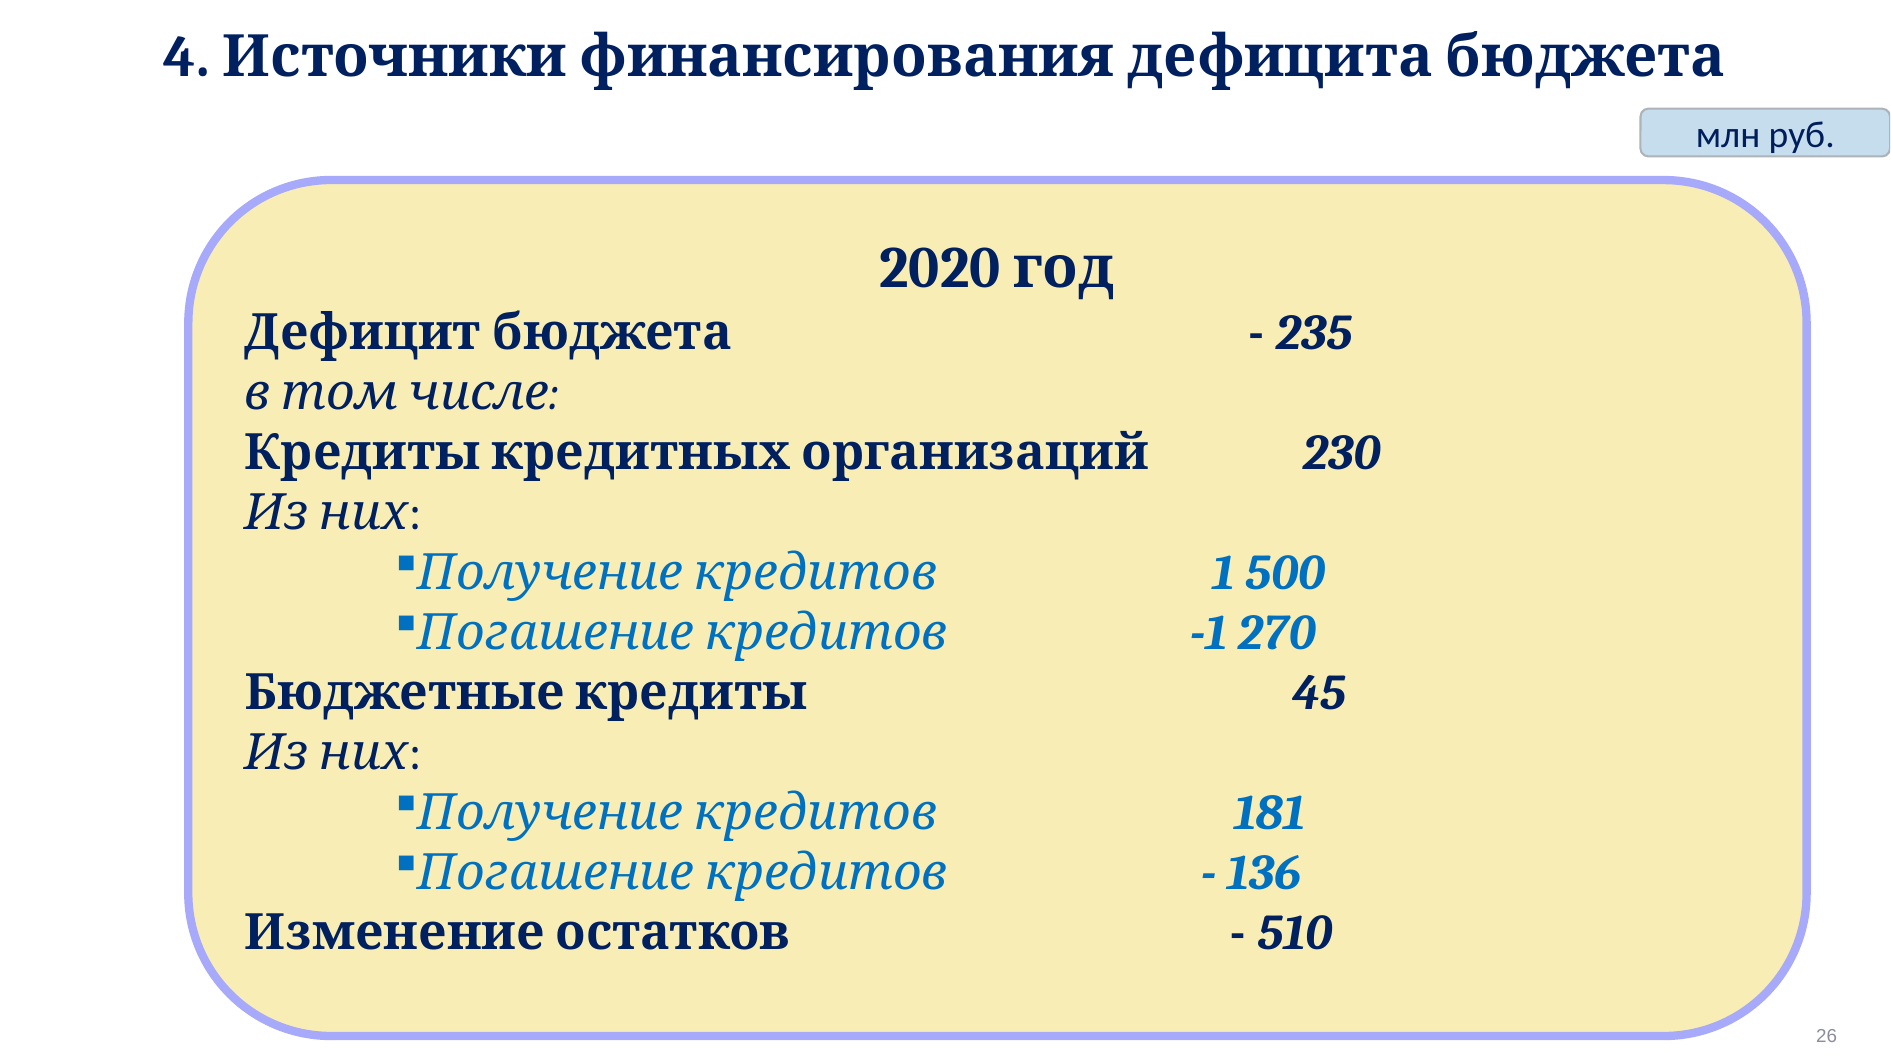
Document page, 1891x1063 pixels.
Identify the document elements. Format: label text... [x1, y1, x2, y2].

text_box 4. Источники финансирования дефицита бюджета [0, 0, 1891, 115]
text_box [249, 266, 1693, 1009]
slide_number 26 [1427, 1006, 1853, 1063]
text_box млн руб. [1639, 107, 1891, 158]
text_box 2020 год Дефицит бюджета - 235 в том числе: Кредиты кредитных организаций 230 Из них: Получение кредитов 1 500 Погашение кредитов -1 270 Бюджетные кредиты 45 Из них: Получение кредитов 181 Погашение кредитов - 136 Изменение остатков - 510 [187, 178, 1808, 1038]
